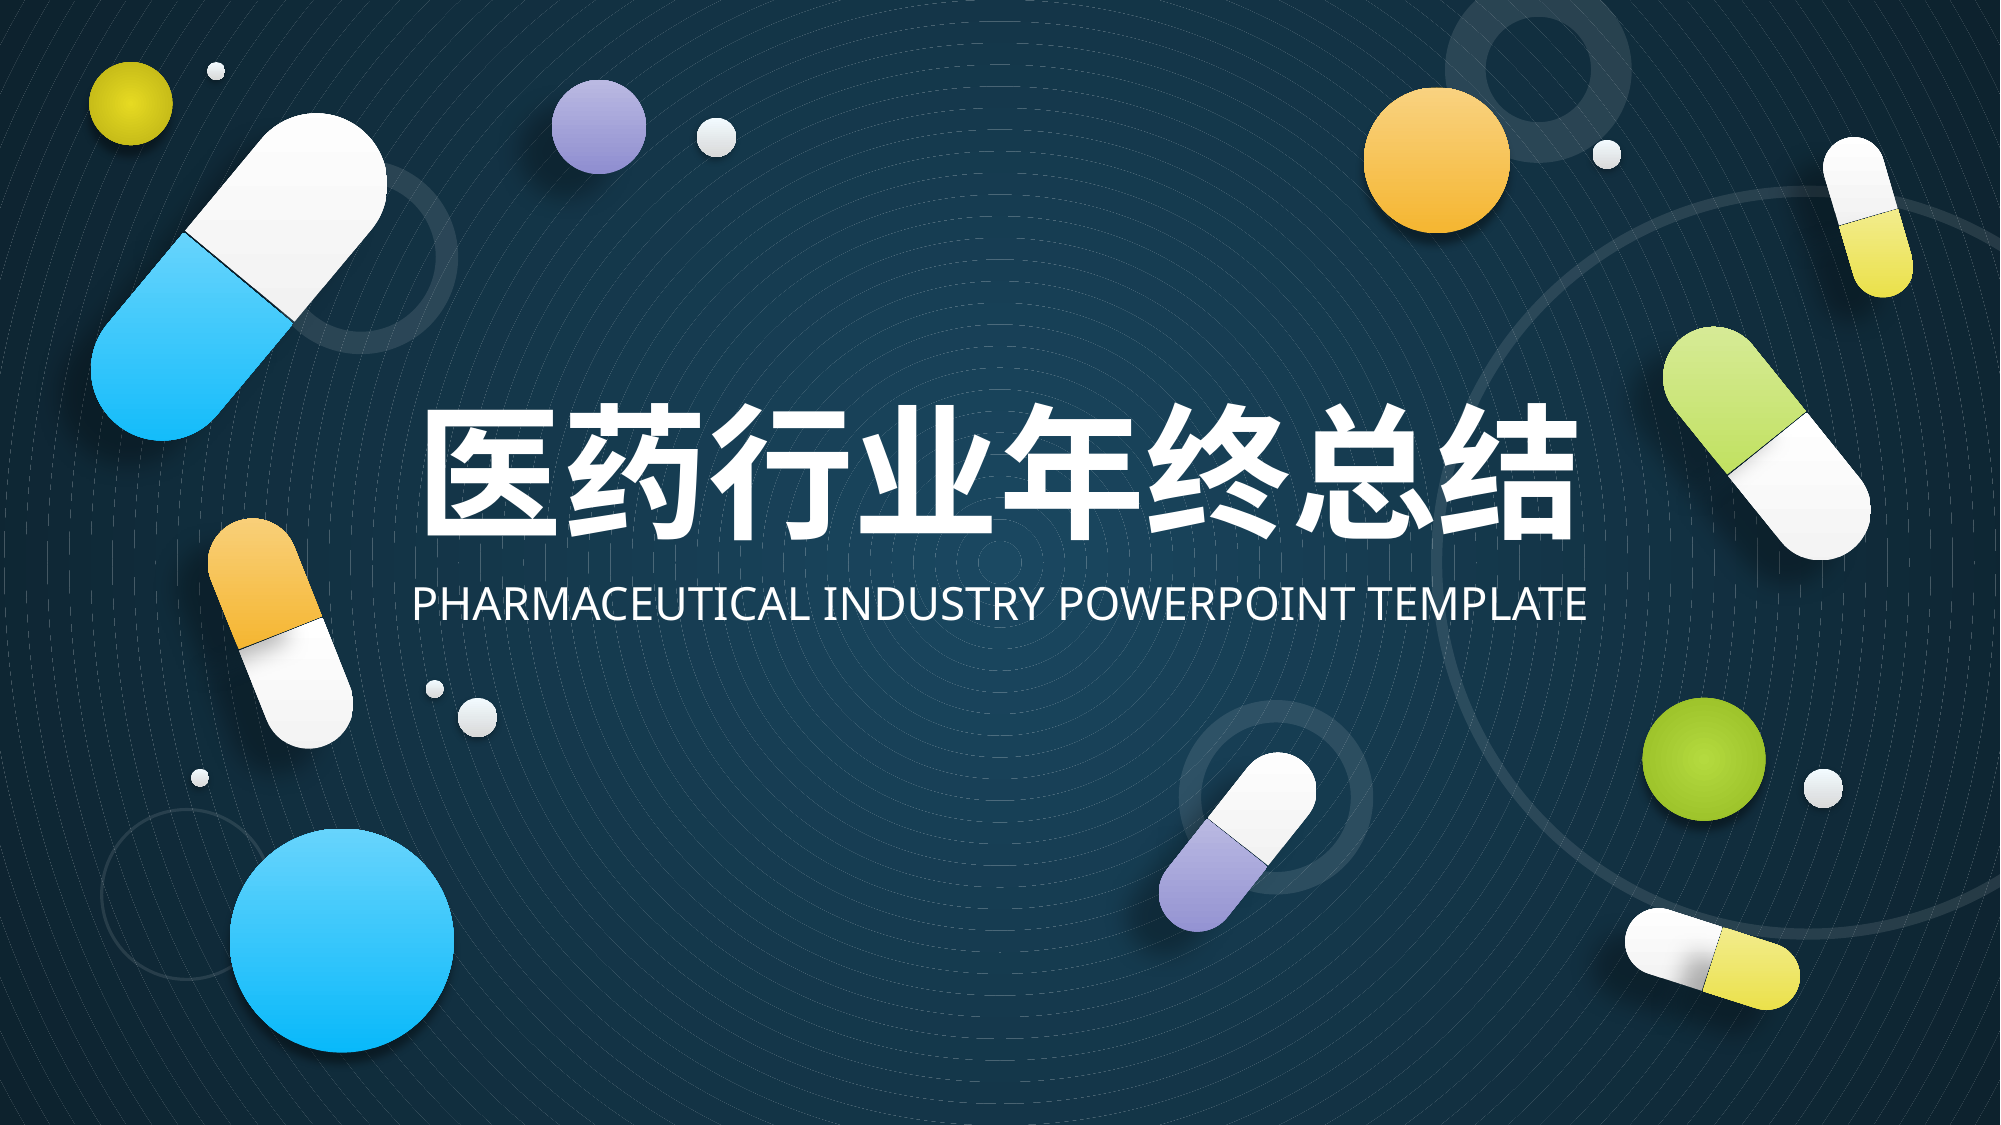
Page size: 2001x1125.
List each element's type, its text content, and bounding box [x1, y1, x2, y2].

text_box [1802, 767, 1845, 809]
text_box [1716, 307, 1818, 580]
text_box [1679, 869, 1746, 1050]
text_box [1362, 86, 1511, 235]
text_box 医药行业年终总结 [402, 374, 1598, 565]
text_box PHARMACEUTICAL INDUSTRY POWERPOINT TEMPLATE [395, 566, 1604, 637]
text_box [235, 513, 326, 754]
text_box [206, 60, 227, 82]
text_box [1199, 738, 1277, 946]
text_box [424, 678, 445, 699]
text_box [88, 61, 170, 147]
text_box [1591, 138, 1623, 170]
text_box [695, 116, 738, 158]
text_box [550, 78, 648, 176]
text_box [1641, 696, 1767, 822]
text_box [168, 85, 311, 469]
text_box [1837, 135, 1899, 300]
text_box [457, 696, 499, 739]
text_box [228, 827, 455, 1054]
text_box [190, 767, 211, 788]
